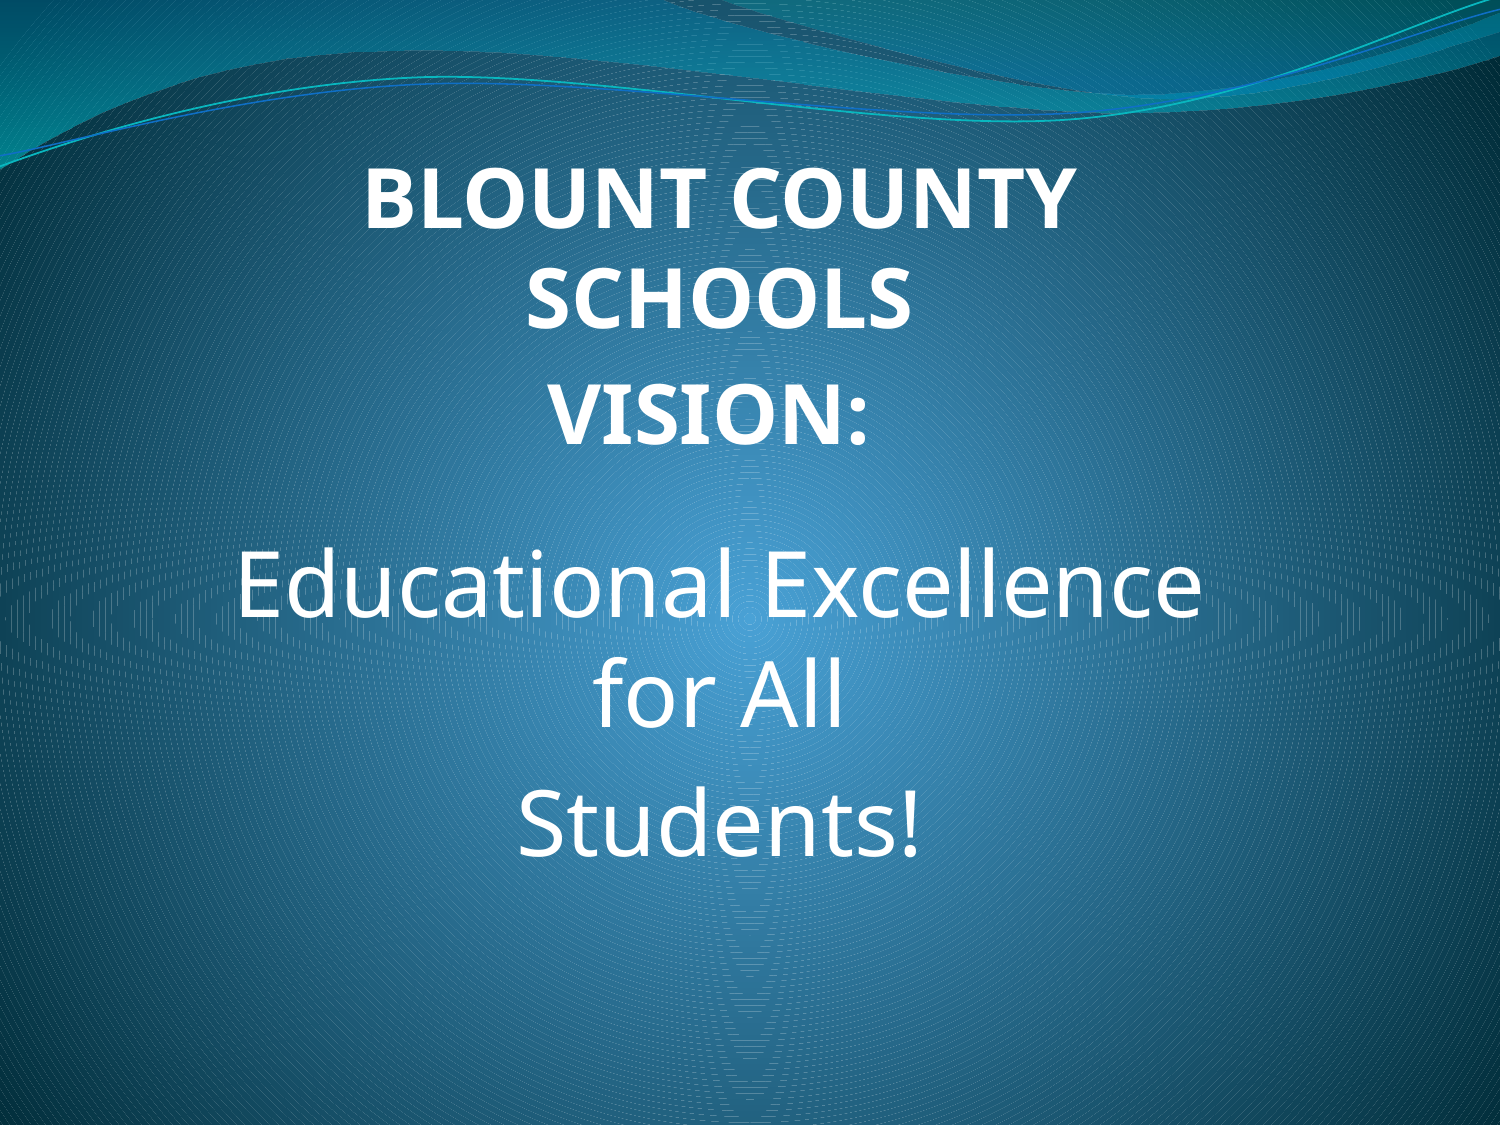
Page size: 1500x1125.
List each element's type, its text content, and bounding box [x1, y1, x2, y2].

subtitle BLOUNT COUNTY SCHOOLS VISION: Educational Excellence for All Students! [200, 137, 1250, 1025]
